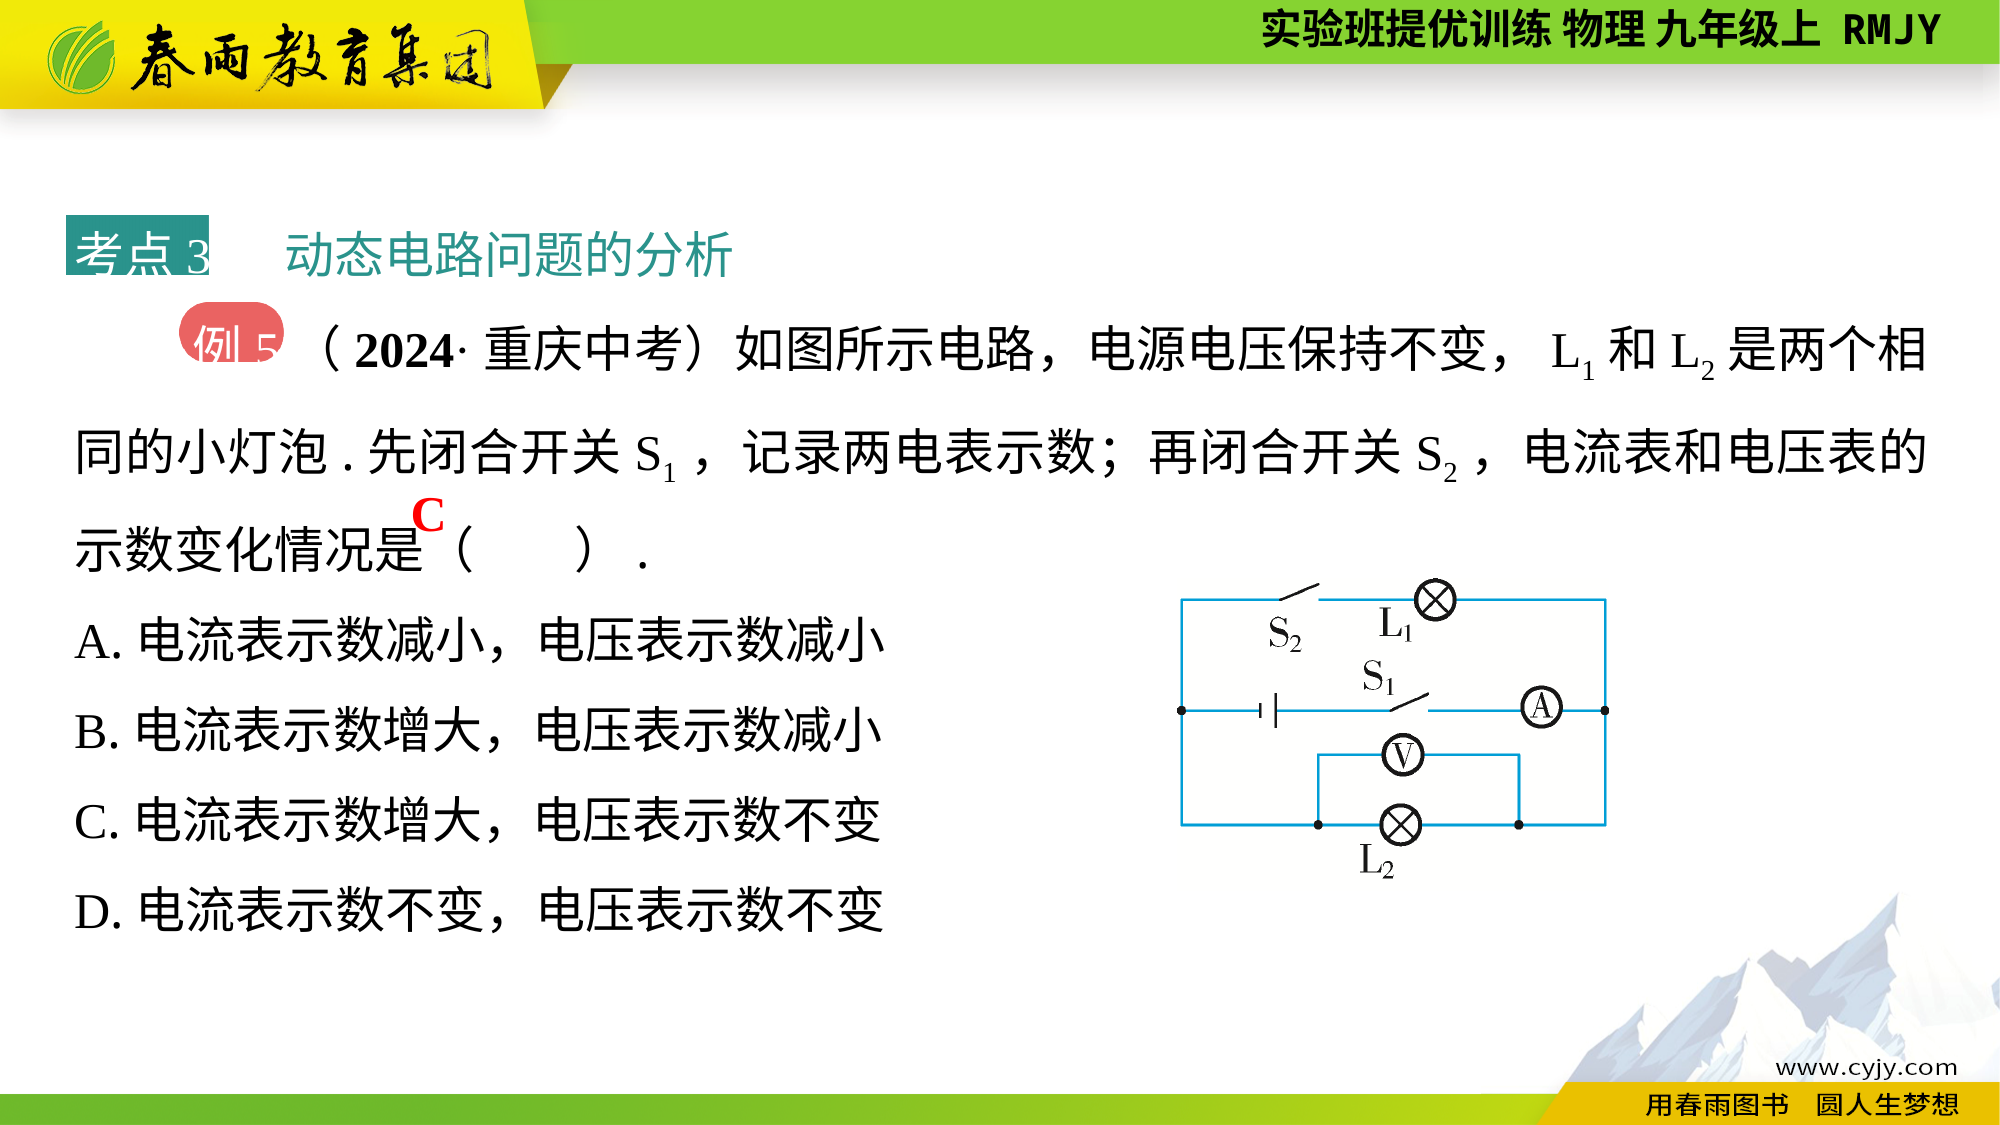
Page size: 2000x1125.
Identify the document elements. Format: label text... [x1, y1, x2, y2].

picture [0, 0, 2000, 1125]
text_box C [395, 474, 462, 549]
list 考点3 动态电路问题的分析 例5（2024·重庆中考）如图所示电路，电源电压保持不变，L1和L2是两个相同的小灯泡.先闭合开关S1，记录两电表示数；再闭合开关S2，电流表和电压表的示数变化情况是（ ）. A.电流表示数减小，电压表示数减小 B.电流表示数增大，电压表示数减小 C.电流表示数增大，电压表示数不变 D.电流表示数不变，电压表示数不变 [59, 186, 1944, 917]
